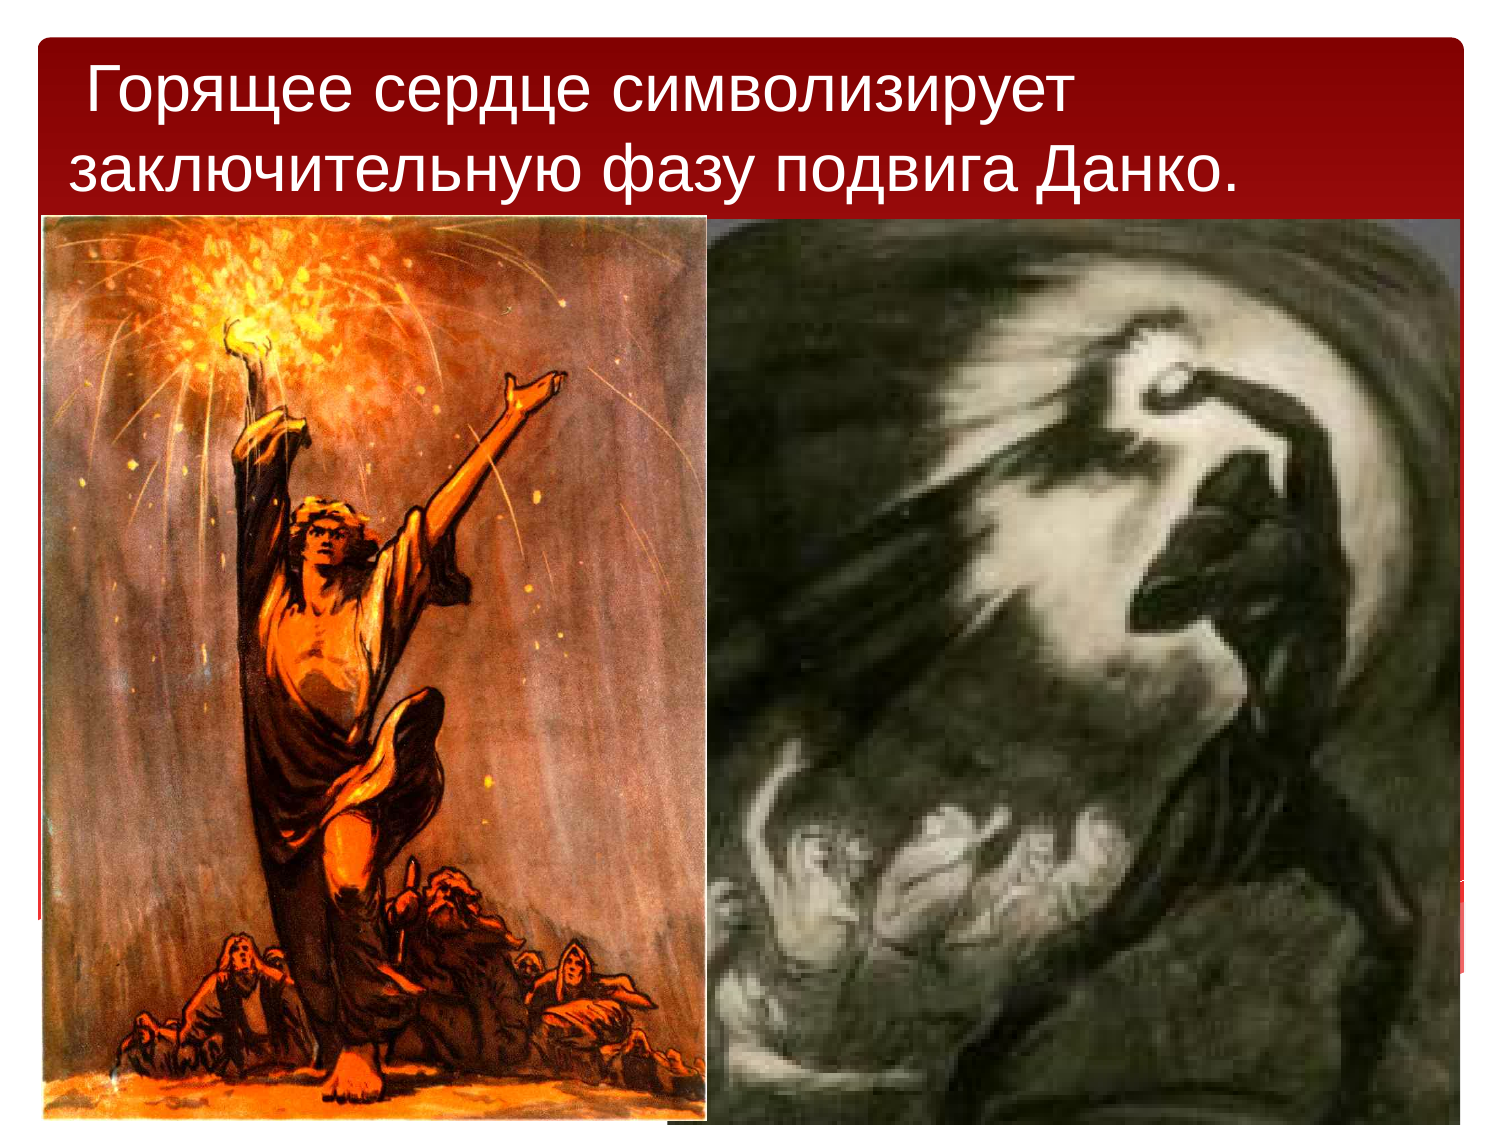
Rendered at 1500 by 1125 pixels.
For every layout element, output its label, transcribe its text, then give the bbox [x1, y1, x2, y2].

title Горящее сердце символизирует заключительную фазу подвига Данко. [53, 0, 1388, 212]
picture [40, 215, 1461, 1125]
